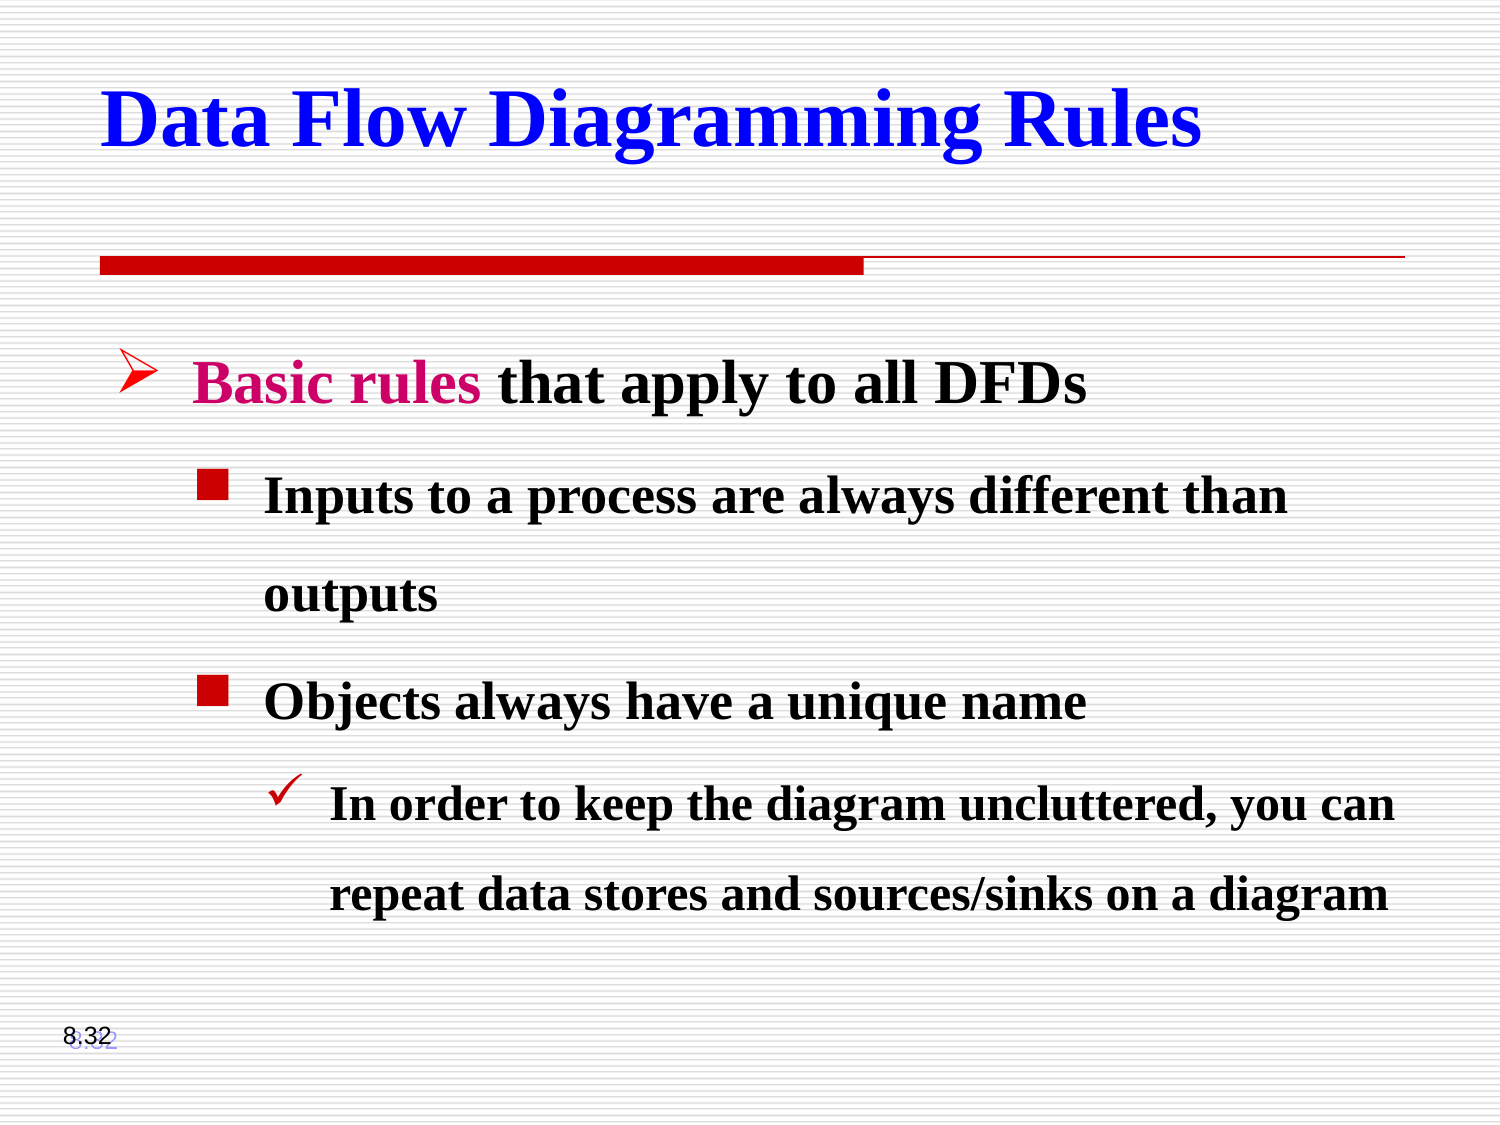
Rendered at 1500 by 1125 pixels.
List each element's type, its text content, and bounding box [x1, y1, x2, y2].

picture [0, 0, 1500, 1125]
text_box Data Flow Diagramming Rules [85, 60, 1361, 172]
text_box 8.32 [37, 1012, 138, 1088]
text_box Basic rules that apply to all DFDs Inputs to a process are always different than outputs Objects always have a unique name In order to keep the diagram uncluttered, you can repeat data stores and sources/sinks on a diagram [100, 296, 1444, 972]
text_box [44, 1017, 143, 1091]
